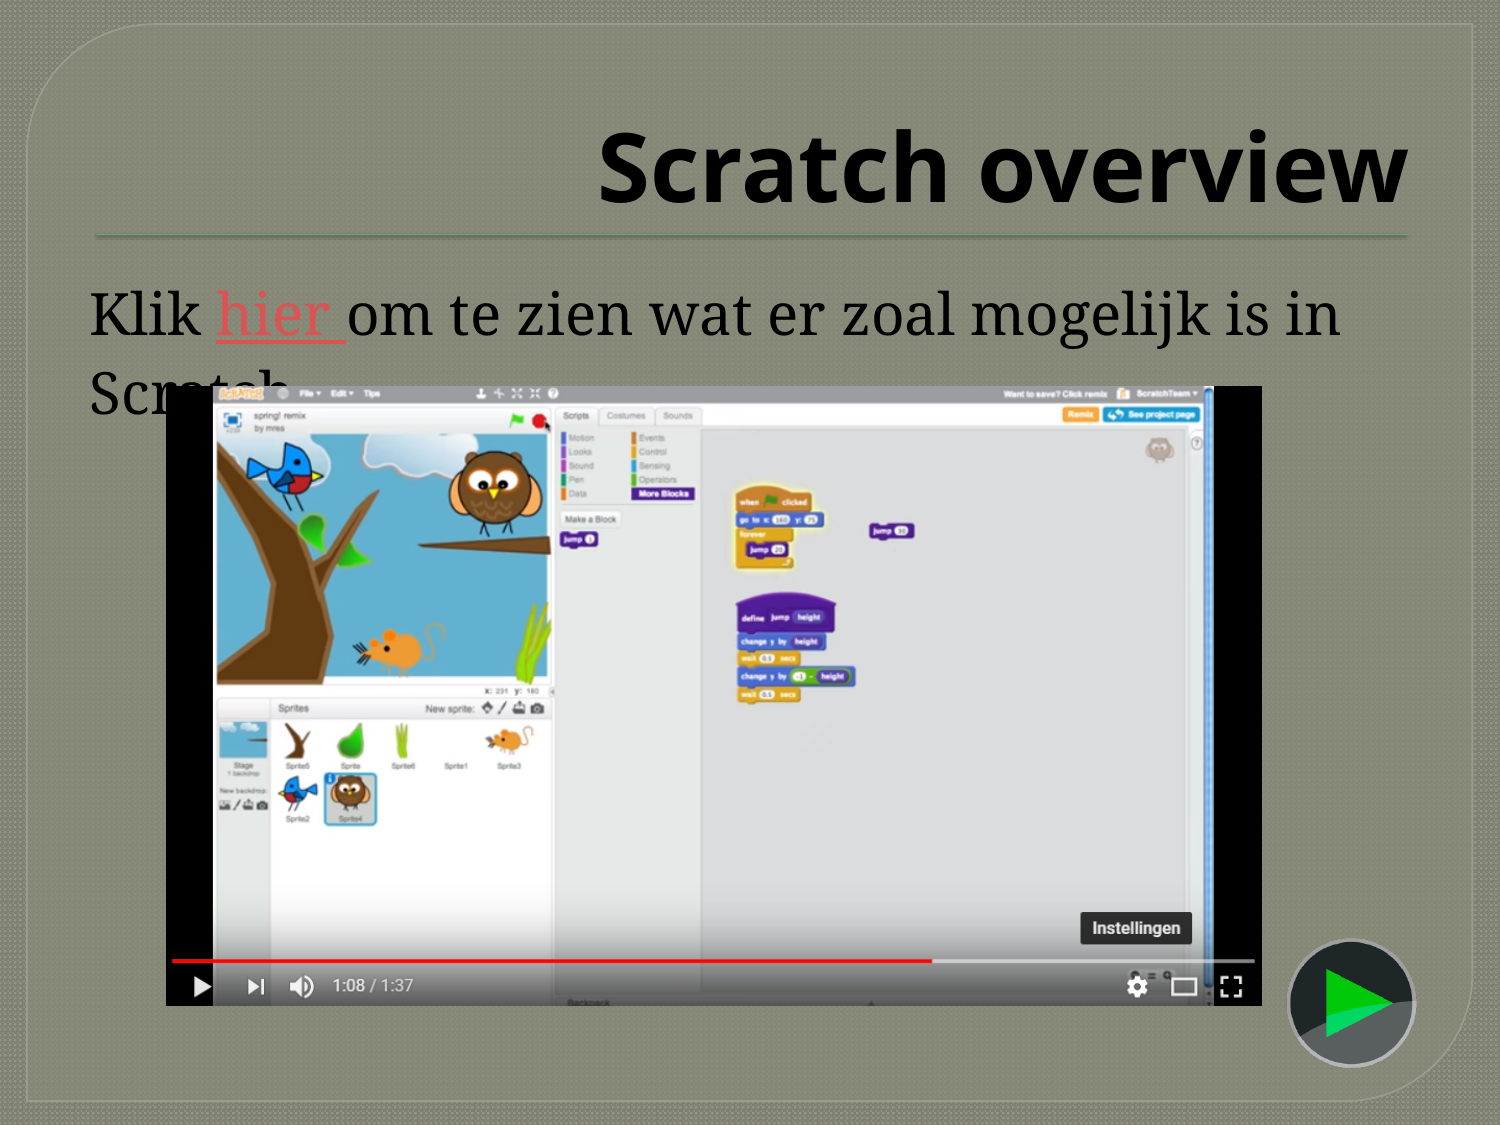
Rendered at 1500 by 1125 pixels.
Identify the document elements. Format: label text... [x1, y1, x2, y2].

title Scratch overview [75, 41, 1425, 230]
picture [166, 386, 1262, 1006]
list Klik hier om te zien wat er zoal mogelijk is in Scratch. [75, 270, 1425, 1013]
picture [1269, 920, 1434, 1085]
